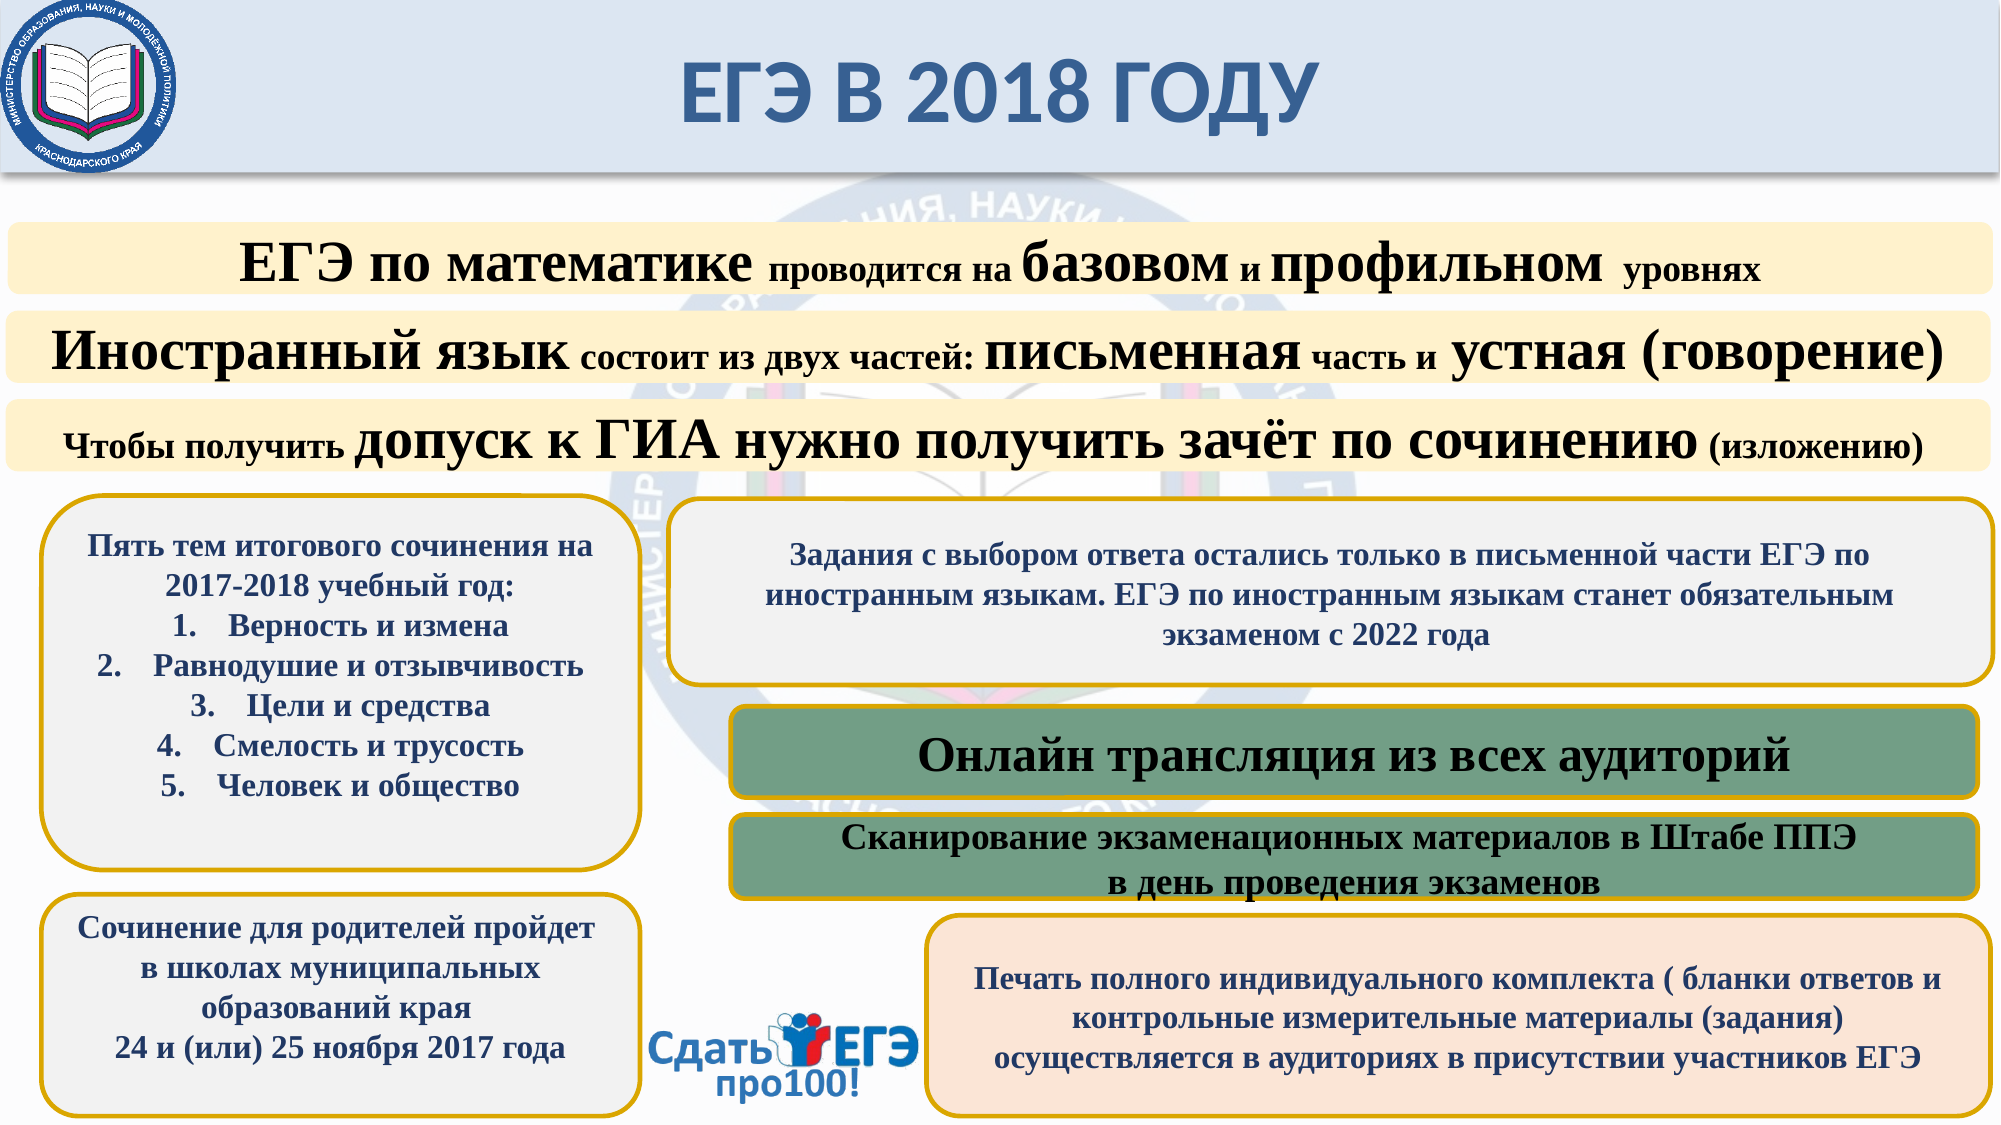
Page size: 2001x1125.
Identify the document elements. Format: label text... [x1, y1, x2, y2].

text_box ЕГЭ по математике проводится на базовом и профильном уровнях [6, 221, 1994, 296]
text_box Задания с выбором ответа остались только в письменной части ЕГЭ по иностранным языкам. ЕГЭ по иностранным языкам станет обязательным экзаменом с 2022 года [667, 497, 1994, 686]
text_box Онлайн трансляция из всех аудиторий [729, 705, 1979, 799]
text_box Сочинение для родителей пройдет в школах муниципальных образований края 24 и (или) 25 ноября 2017 года [40, 893, 642, 1118]
picture [0, 0, 176, 173]
picture [646, 999, 921, 1107]
text_box Печать полного индивидуального комплекта ( бланки ответов и контрольные измерительные материалы (задания) осуществляется в аудиториях в присутствии участников ЕГЭ [925, 914, 1992, 1118]
text_box Сканирование экзаменационных материалов в Штабе ППЭ в день проведения экзаменов [729, 813, 1979, 900]
text_box Пять тем итогового сочинения на 2017-2018 учебный год: Верность и измена Равнодушие и отзывчивость Цели и средства Смелость и трусость Человек и общество [40, 494, 642, 872]
text_box ЕГЭ В 2018 ГОДУ [176, 0, 1999, 173]
text_box Чтобы получить допуск к ГИА нужно получить зачёт по сочинению (изложению) [4, 398, 1992, 473]
text_box Иностранный язык состоит из двух частей: письменная часть и устная (говорение) [4, 309, 1992, 384]
